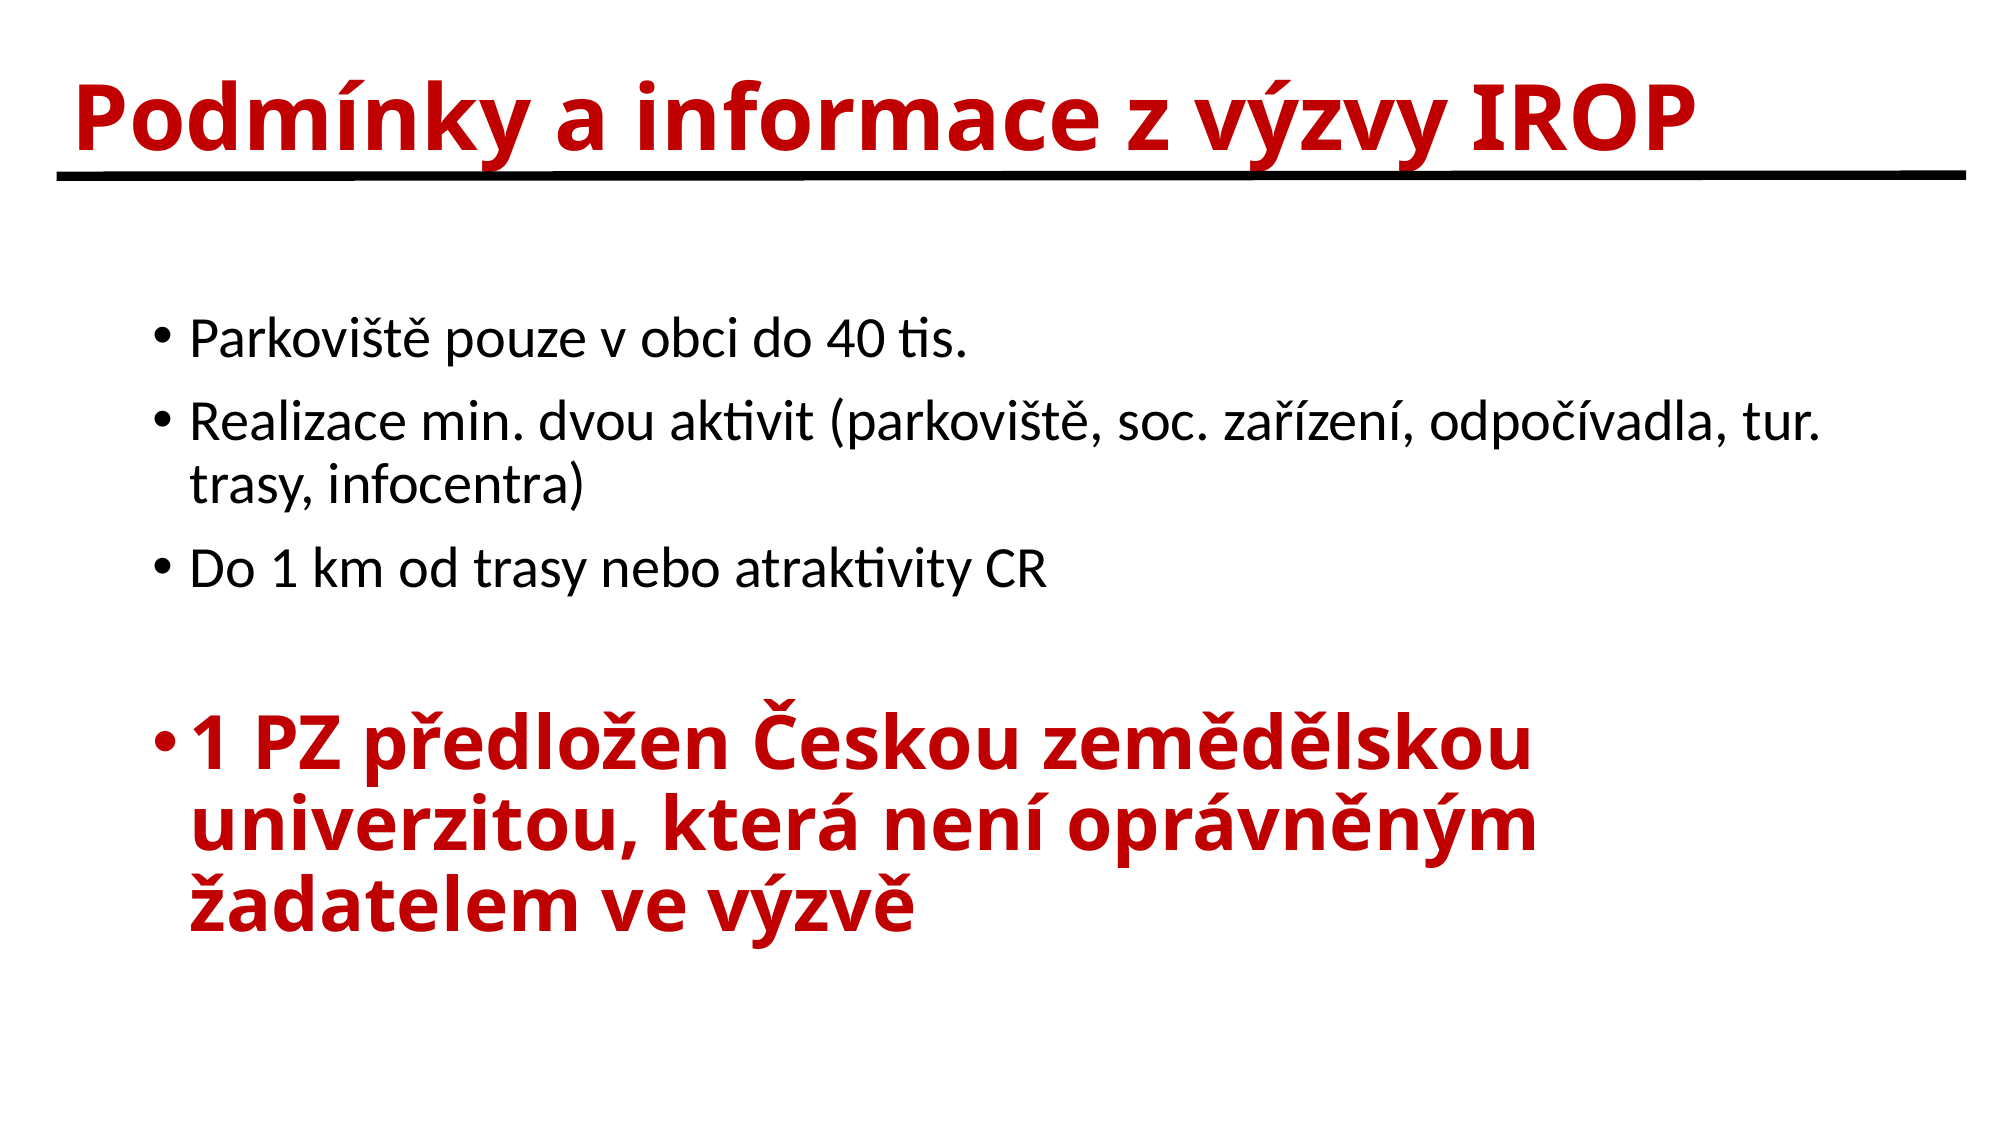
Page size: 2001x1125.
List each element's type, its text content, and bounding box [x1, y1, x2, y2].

list Parkoviště pouze v obci do 40 tis. Realizace min. dvou aktivit (parkoviště, soc. zařízení, odpočívadla, tur. trasy, infocentra) Do 1 km od trasy nebo atraktivity CR 1 PZ předložen Českou zemědělskou univerzitou, která není oprávněným žadatelem ve výzvě [137, 299, 1863, 1014]
title Podmínky a informace z výzvy IROP [56, 53, 1782, 171]
title Podmínky a informace z výzvy IROP [56, 180, 1782, 189]
